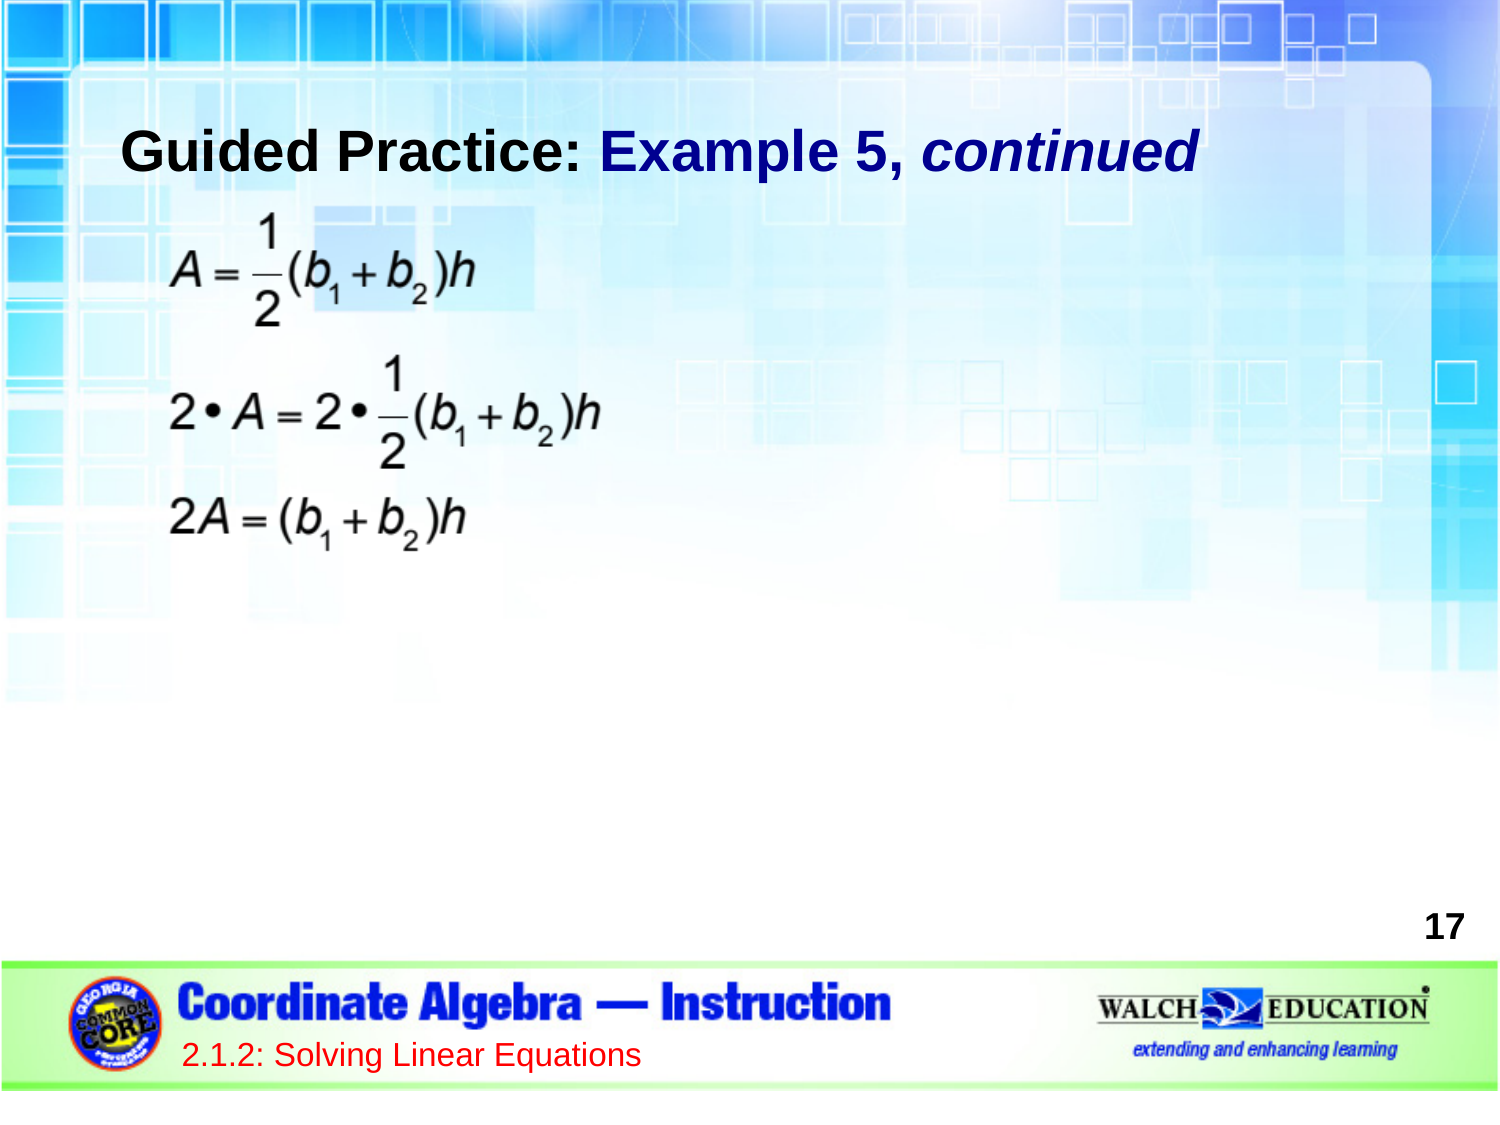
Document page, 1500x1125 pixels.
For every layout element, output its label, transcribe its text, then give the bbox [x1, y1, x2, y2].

picture [1, 0, 1500, 1091]
list 2.1.2: Solving Linear Equations [166, 1025, 1074, 1069]
subtitle Guided Practice: Example 5, continued [105, 105, 1394, 925]
slide_number 17 [1361, 901, 1481, 949]
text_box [166, 200, 603, 554]
